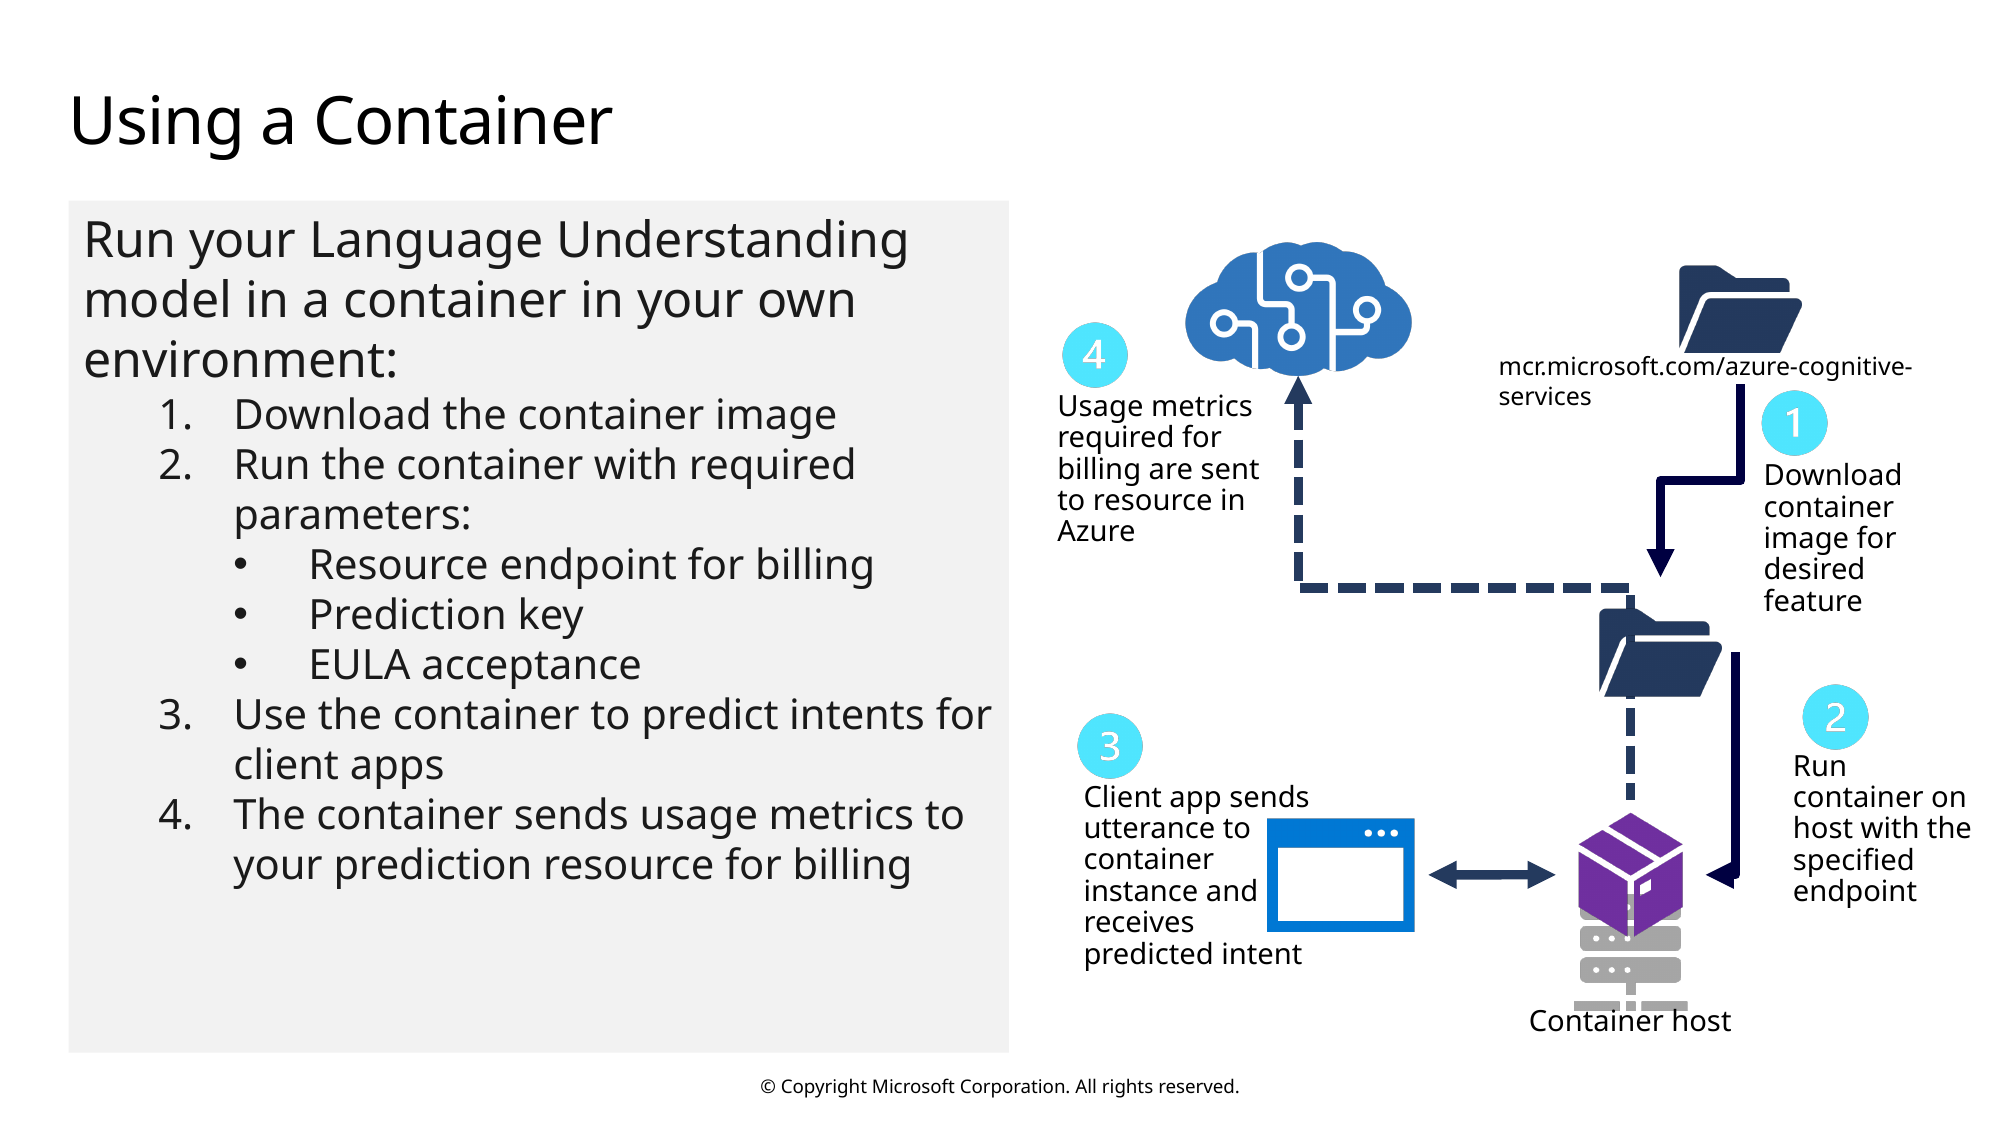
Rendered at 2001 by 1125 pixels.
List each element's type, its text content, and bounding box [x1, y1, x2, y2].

picture [1252, 786, 1429, 963]
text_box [1705, 651, 1736, 876]
text_box Client app sends utterance to container instance and receives predicted intent [1053, 757, 1342, 995]
text_box mcr.microsoft.com/azure-cognitive-services [1483, 343, 1753, 418]
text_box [1252, 421, 1677, 755]
text_box Run your Language Understanding model in a container in your own environment: Download the container image Run the container with required parameters: Resource endpoint for billing Prediction key EULA acceptance Use the container to predict intents for client apps The container sends usage metrics to your prediction resource for billing [68, 200, 1009, 1053]
text_box Download container image for desired feature [1733, 436, 1986, 642]
picture [1555, 950, 1706, 1028]
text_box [1603, 440, 1798, 521]
title Using a Container [68, 72, 1930, 184]
text_box mcr.microsoft.com/azure-cognitive-services [1816, 343, 2000, 418]
picture [1585, 576, 1736, 728]
picture [1184, 241, 1412, 377]
text_box Usage metrics required for billing are sent to resource in Azure [1027, 367, 1314, 573]
picture [1794, 676, 1877, 759]
picture [1068, 705, 1152, 788]
text_box Container host [1498, 990, 1762, 1054]
picture [1054, 314, 1136, 396]
text_box Run container on host with the specified endpoint [1762, 727, 2000, 933]
picture [1665, 233, 1836, 464]
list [1555, 799, 1706, 950]
